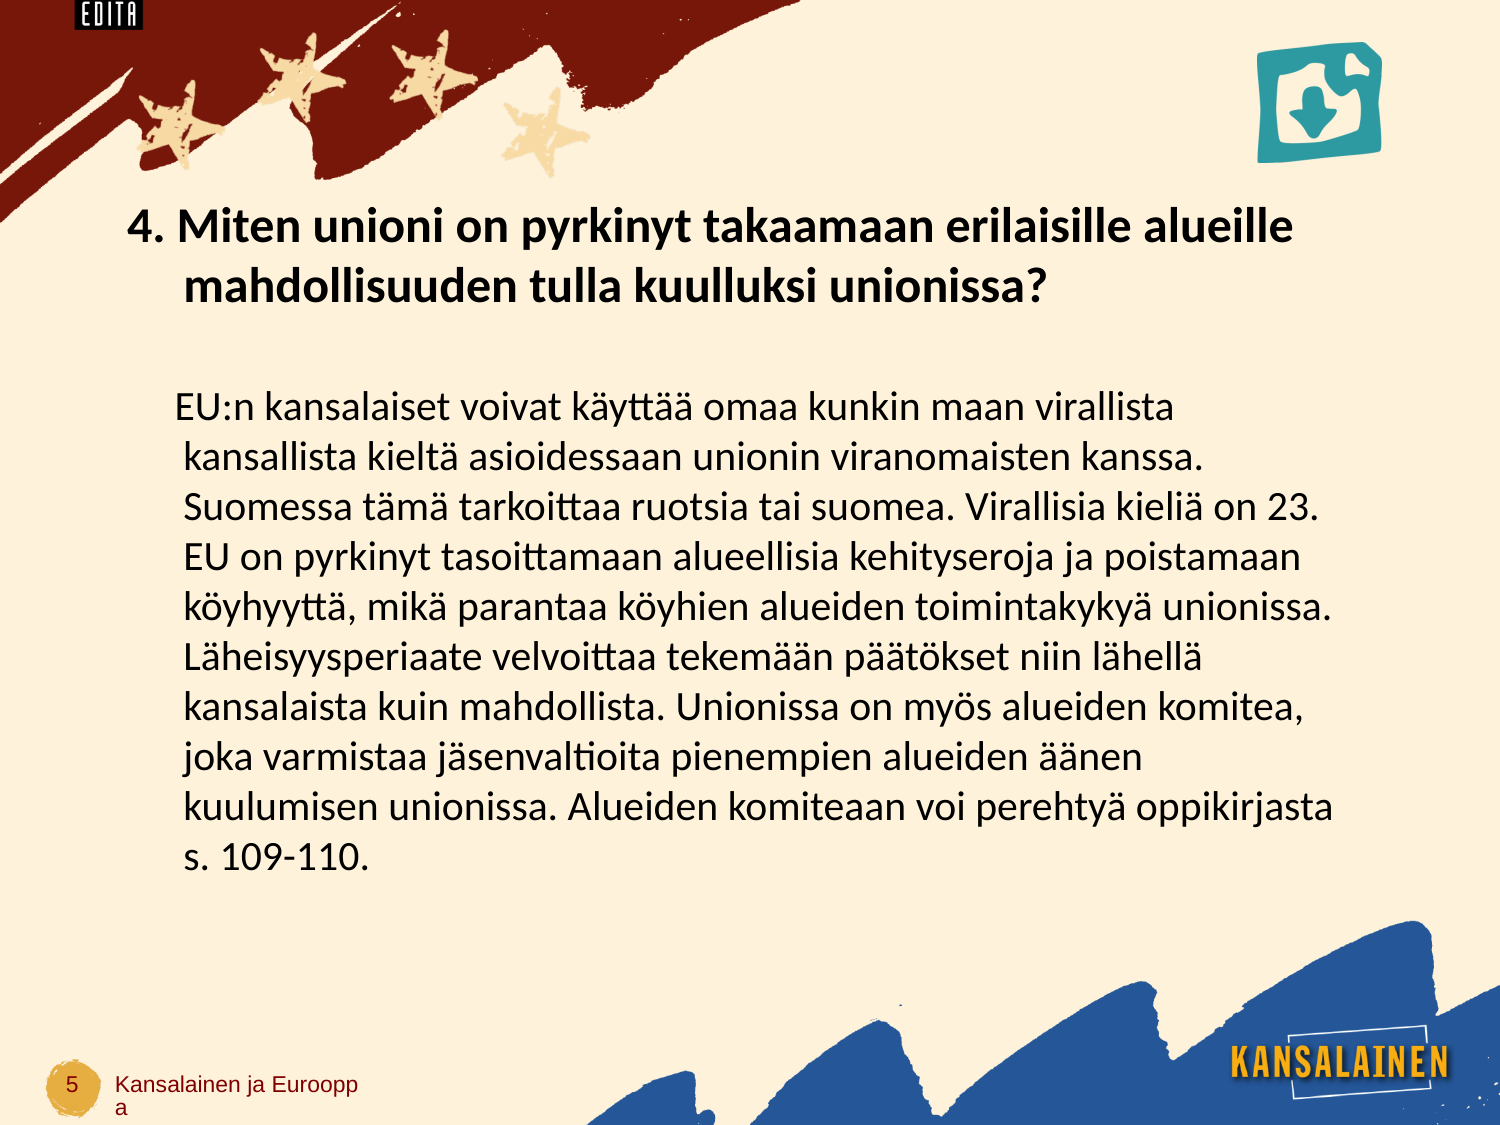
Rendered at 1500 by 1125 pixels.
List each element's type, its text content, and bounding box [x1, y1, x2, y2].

footer Kansalainen ja Eurooppa [99, 1062, 376, 1125]
list 4. Miten unioni on pyrkinyt takaamaan erilaisille alueille mahdollisuuden tulla kuulluksi unionissa? EU:n kansalaiset voivat käyttää omaa kunkin maan virallista kansallista kieltä asioidessaan unionin viranomaisten kanssa. Suomessa tämä tarkoittaa ruotsia tai suomea. Virallisia kieliä on 23. EU on pyrkinyt tasoittamaan alueellisia kehityseroja ja poistamaan köyhyyttä, mikä parantaa köyhien alueiden toimintakykyä unionissa. Läheisyysperiaate velvoittaa tekemään päätökset niin lähellä kansalaista kuin mahdollista. Unionissa on myös alueiden komitea, joka varmistaa jäsenvaltioita pienempien alueiden äänen kuulumisen unionissa. Alueiden komiteaan voi perehtyä oppikirjasta s. 109-110. [111, 184, 1351, 1088]
slide_number 5 [37, 1062, 99, 1125]
picture [0, 0, 1500, 1125]
